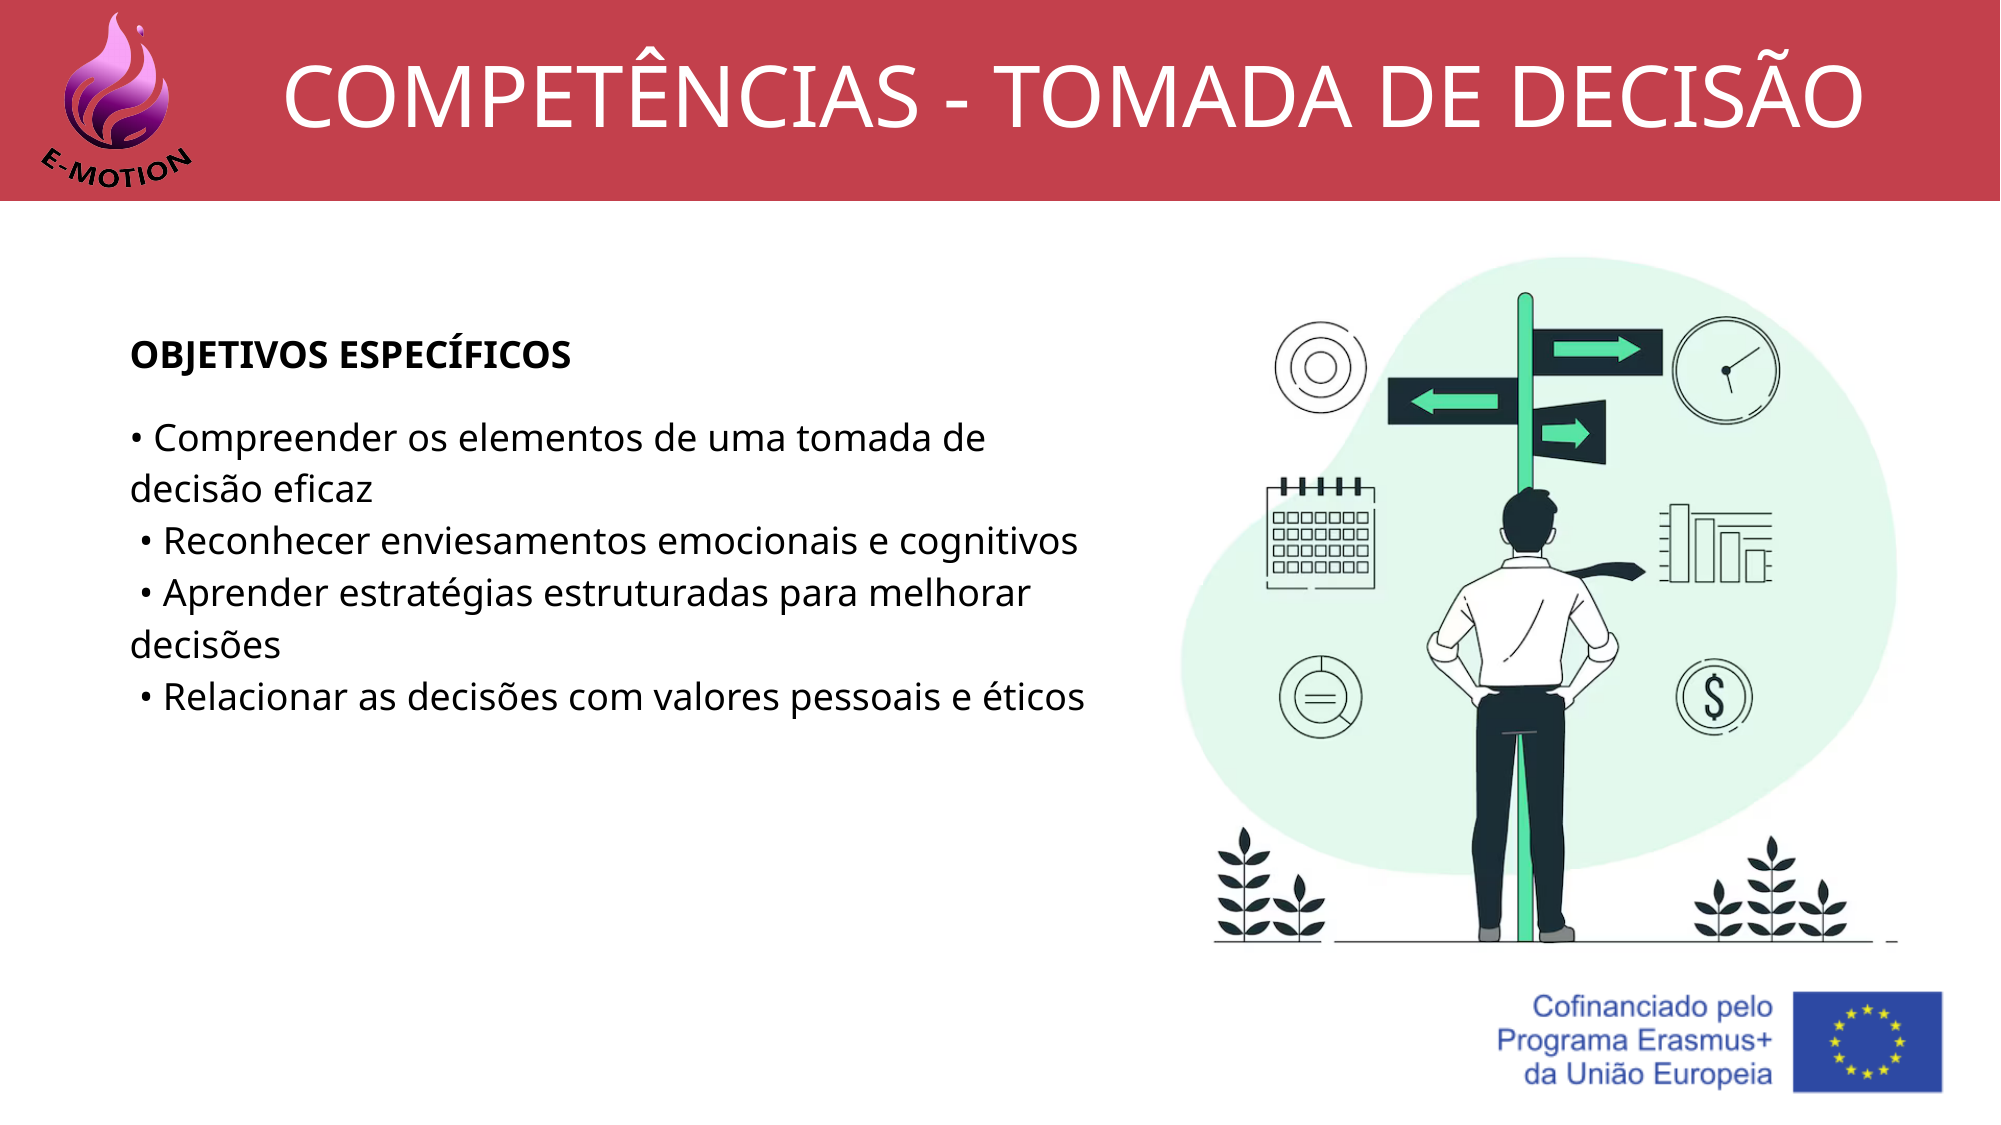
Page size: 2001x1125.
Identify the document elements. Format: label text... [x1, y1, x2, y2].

text_box OBJETIVOS ESPECÍFICOS • Compreender os elementos de uma tomada de decisão eficaz • Reconhecer enviesamentos emocionais e cognitivos • Aprender estratégias estruturadas para melhorar decisões • Relacionar as decisões com valores pessoais e éticos [114, 316, 1128, 802]
picture [0, 0, 253, 247]
text_box COMPETÊNCIAS - TOMADA DE DECISÃO [257, 34, 1884, 165]
picture [1153, 218, 2000, 1125]
